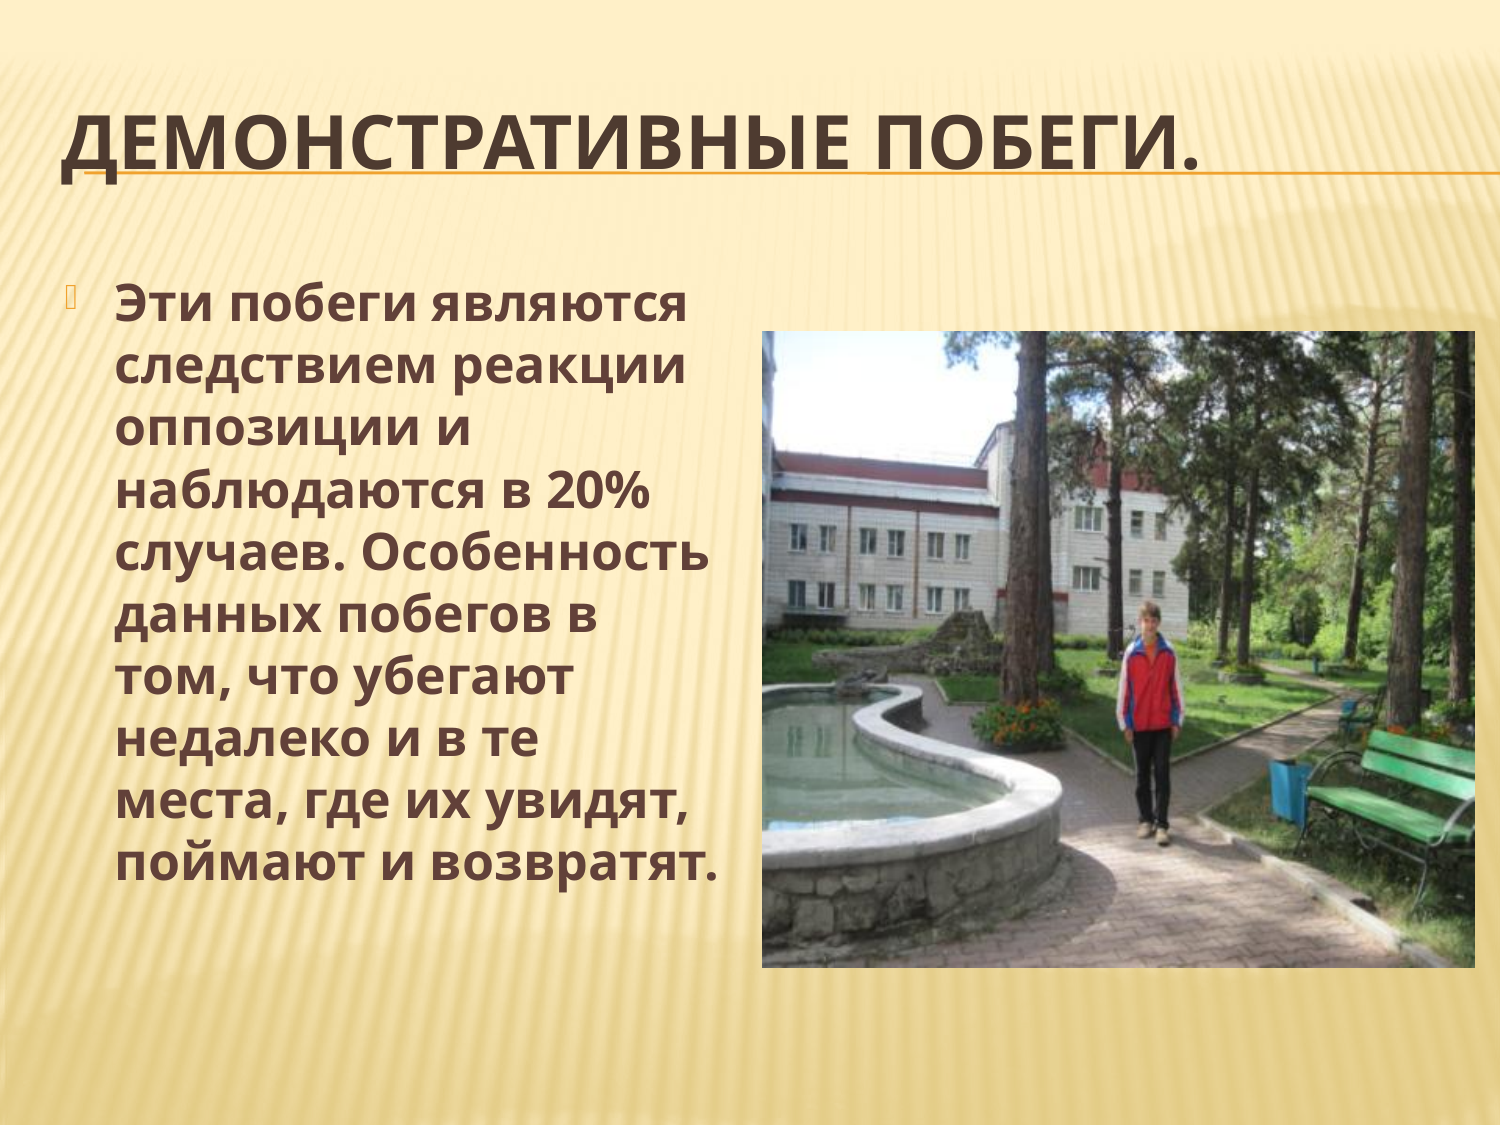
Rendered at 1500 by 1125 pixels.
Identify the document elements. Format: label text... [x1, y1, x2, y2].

list Эти побеги являются следствием реакции оппозиции и наблюдаются в 20% случаев. Особенность данных побегов в том, что убегают недалеко и в те места, где их увидят, поймают и возвратят. [50, 262, 738, 1038]
title Демонстративные побеги. [46, 70, 1472, 209]
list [762, 331, 1476, 969]
